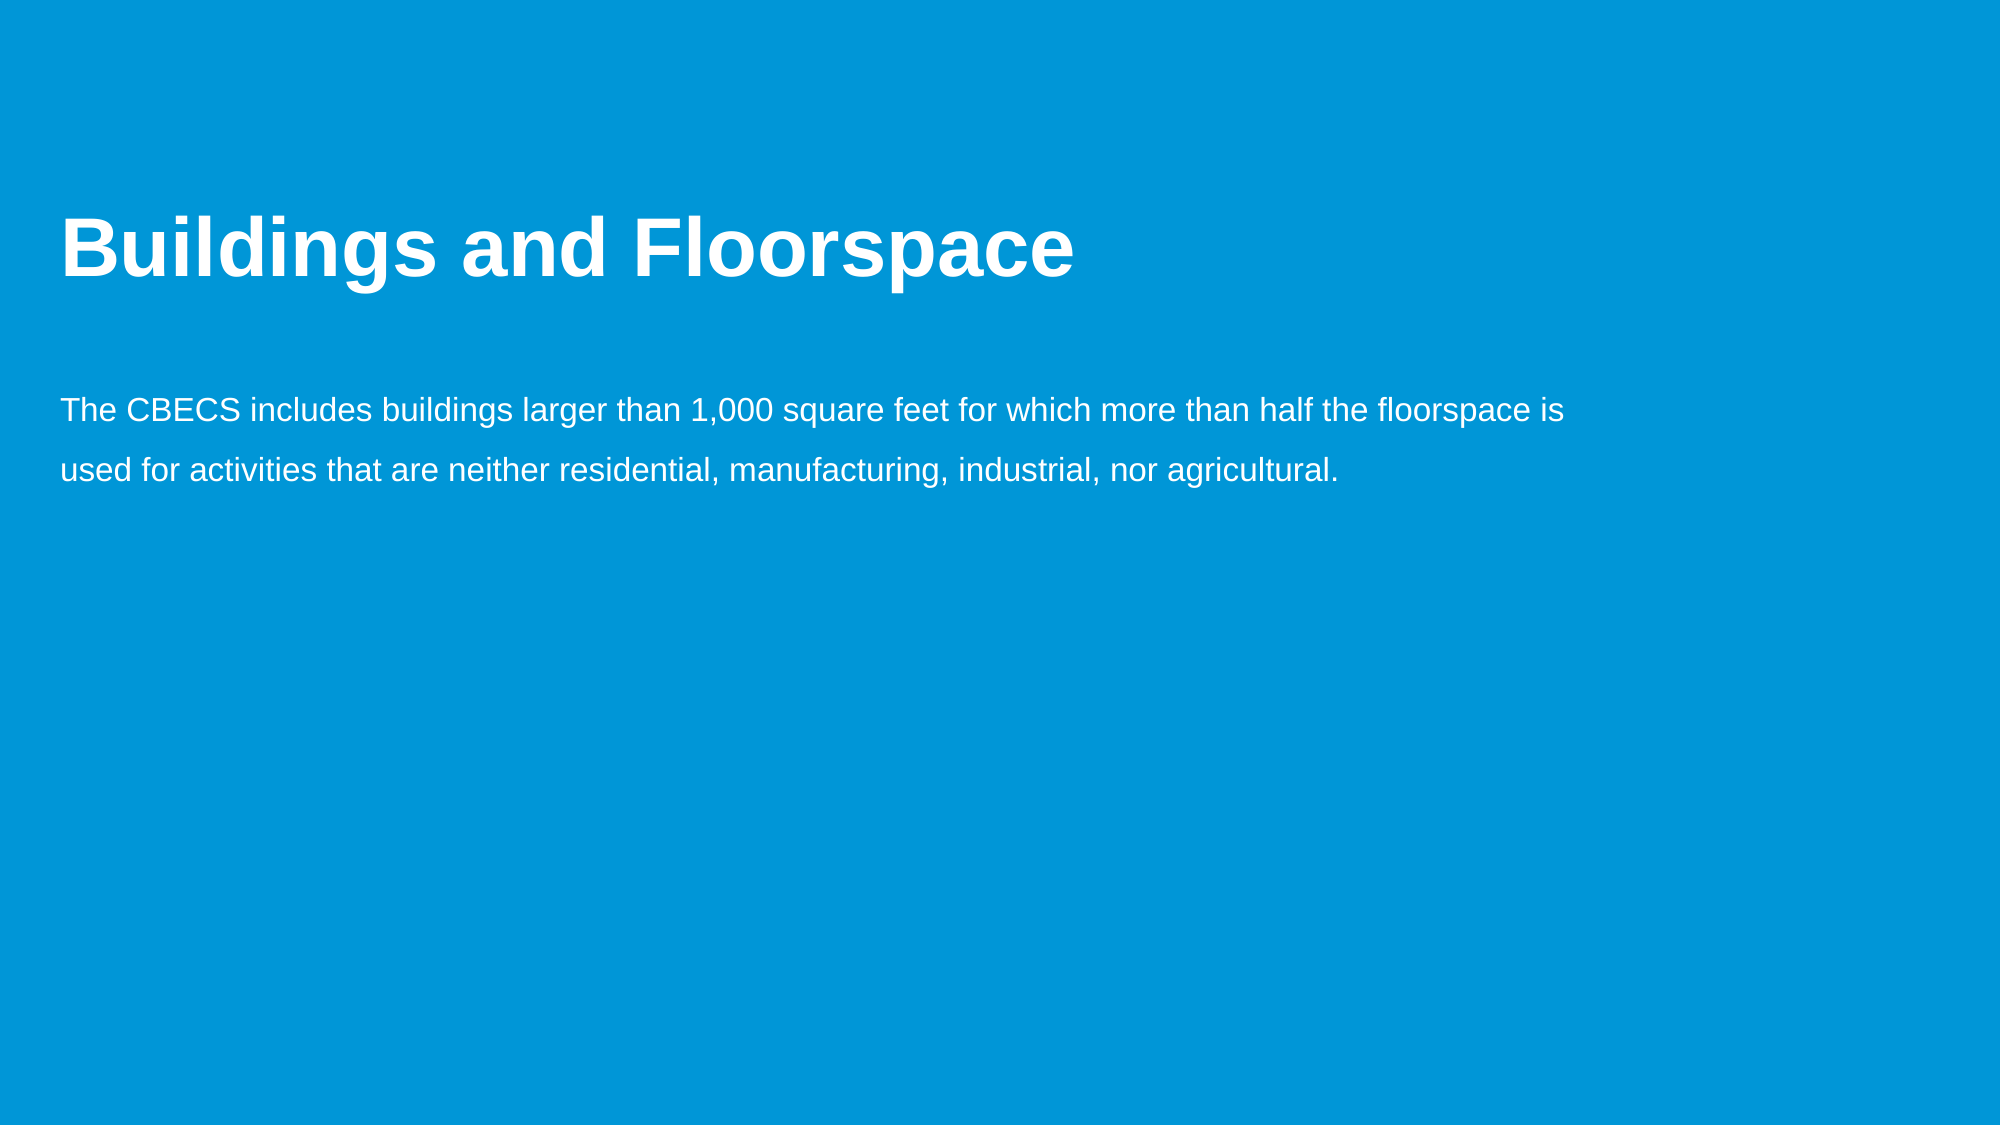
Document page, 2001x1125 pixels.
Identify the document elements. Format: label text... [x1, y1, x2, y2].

list The CBECS includes buildings larger than 1,000 square feet for which more than half the floorspace is used for activities that are neither residential, manufacturing, industrial, nor agricultural. [44, 360, 1619, 1003]
title Buildings and Floorspace [44, 57, 1446, 303]
